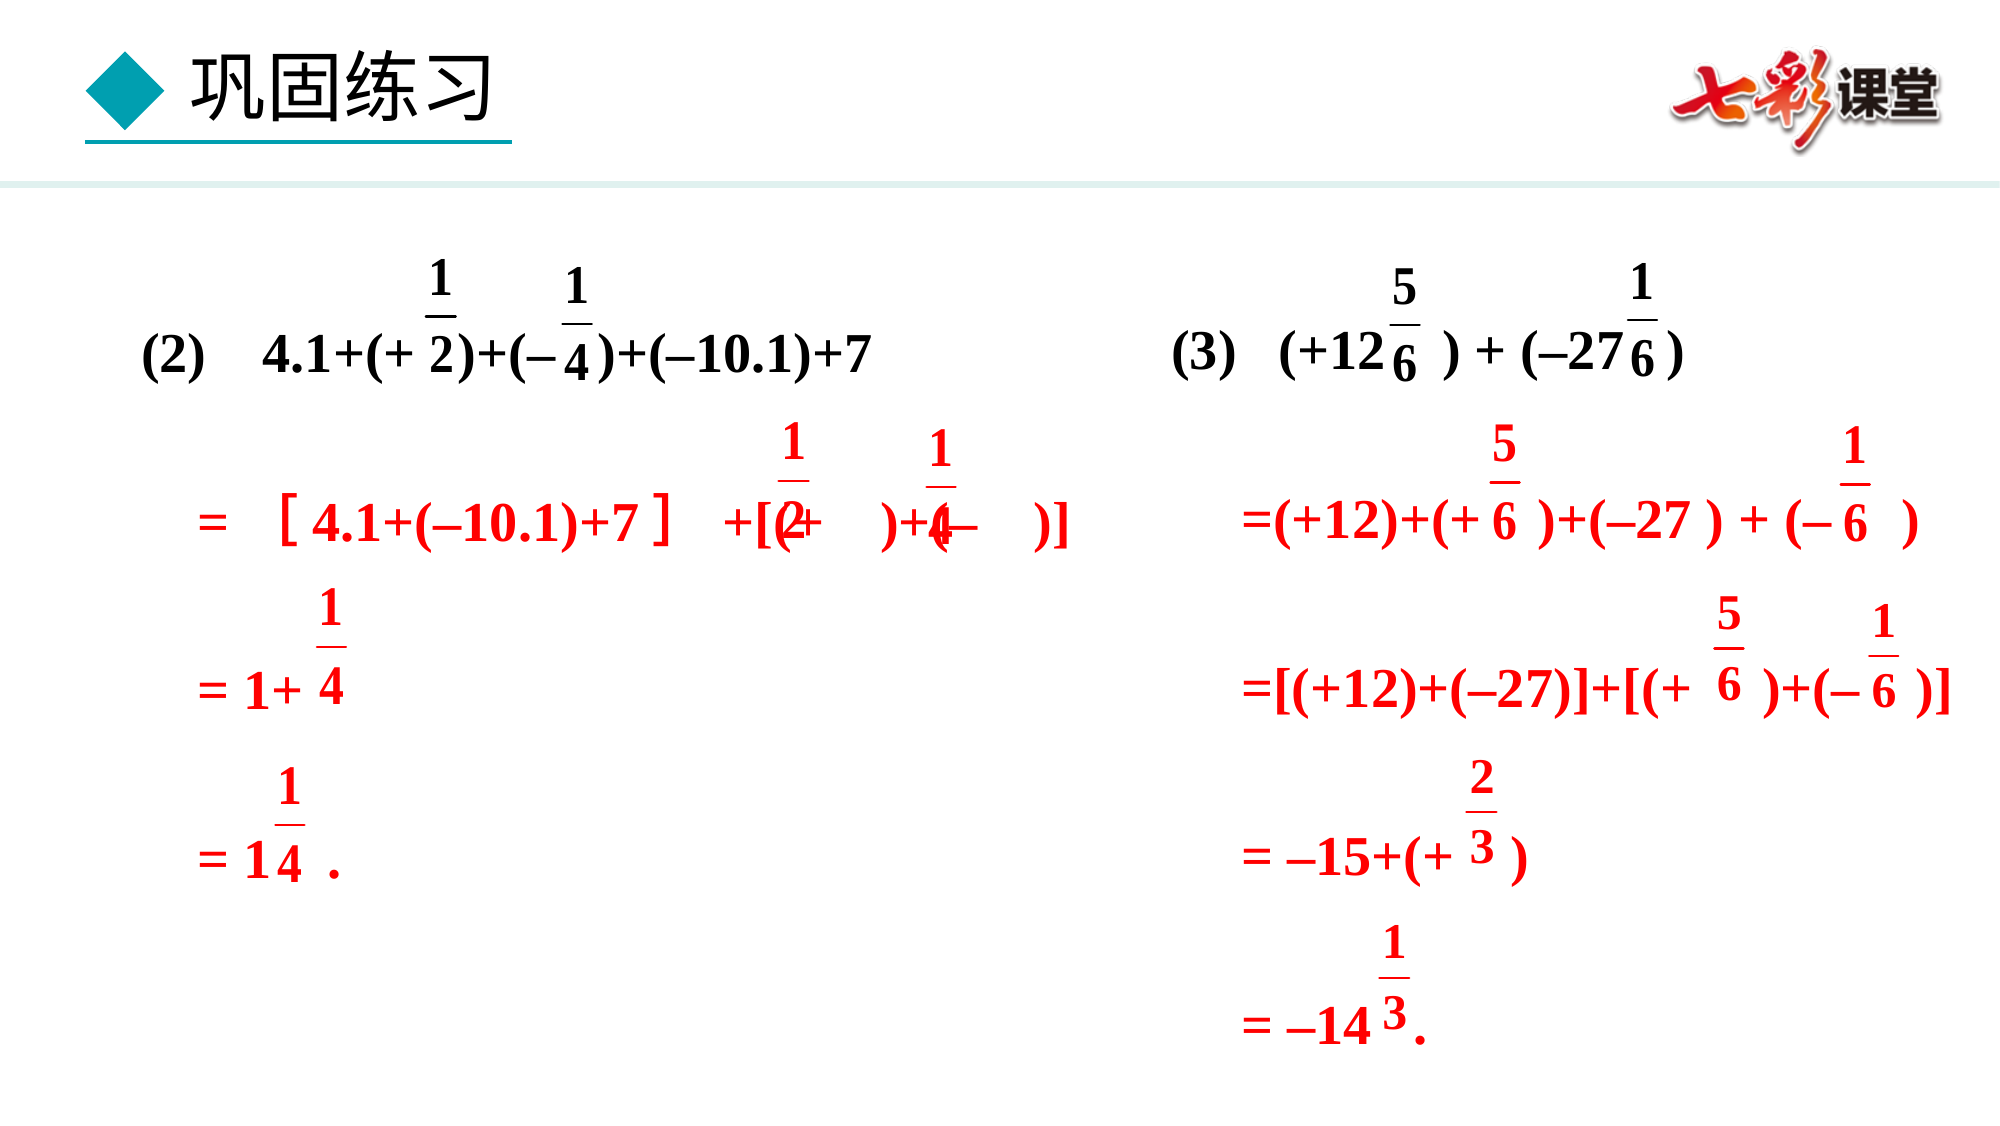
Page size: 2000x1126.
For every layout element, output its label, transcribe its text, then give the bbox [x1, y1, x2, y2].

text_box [1622, 249, 1664, 385]
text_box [1835, 414, 1876, 550]
picture [1666, 42, 1948, 157]
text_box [1461, 749, 1502, 870]
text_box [1385, 254, 1426, 389]
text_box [1863, 593, 1905, 714]
text_box (2) 4.1+(+ )+(– )+(–10.1)+7 =［4.1+(–10.1)+7］+[(+ )+(– )] = 1+ = 1 . [121, 204, 1135, 900]
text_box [557, 253, 598, 389]
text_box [311, 577, 353, 712]
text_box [921, 417, 962, 552]
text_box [1709, 585, 1750, 707]
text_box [1485, 412, 1526, 547]
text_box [773, 410, 814, 546]
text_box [270, 755, 311, 890]
text_box (3) (+12 ) + (–27 ) =(+12)+(+ )+(–27 ) + (– ) =[(+12)+(–27)]+[(+ )+(– )] = –15+(+ ) = –14 . [1151, 202, 1979, 1066]
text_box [1374, 915, 1415, 1036]
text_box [420, 246, 462, 381]
